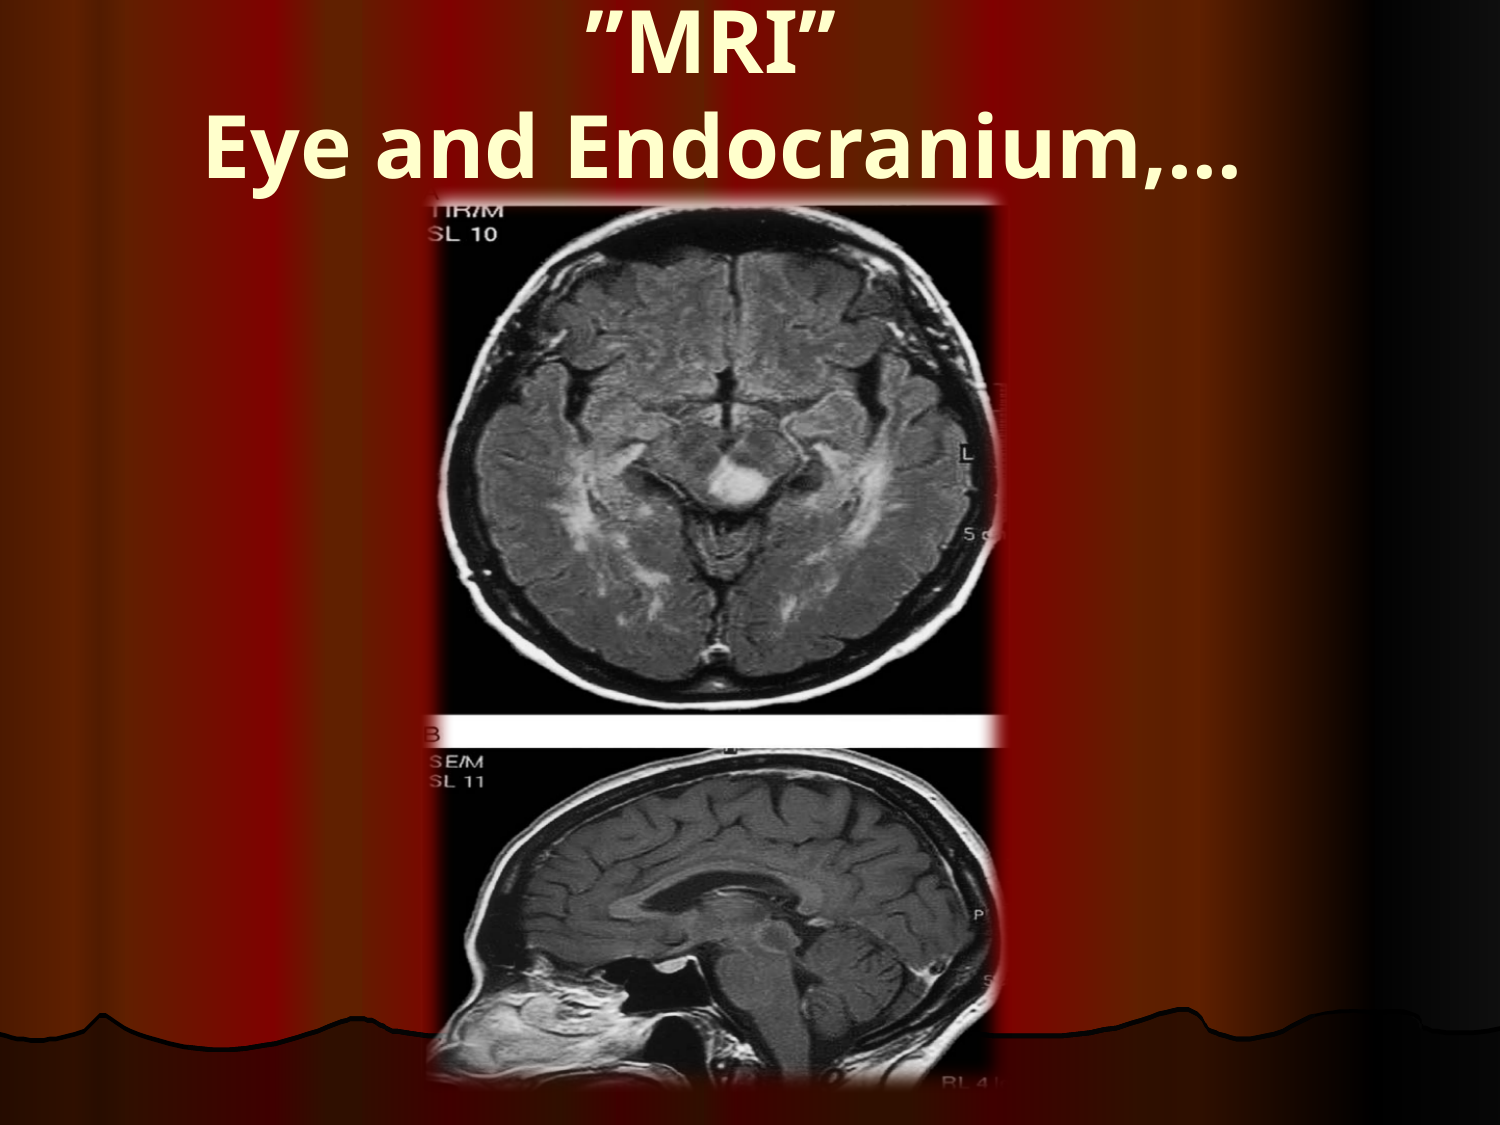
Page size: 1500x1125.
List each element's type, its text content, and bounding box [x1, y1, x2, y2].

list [418, 184, 1012, 1095]
title ”MRI’’ Eye and Endocranium,… (ANALYSIS) [41, 54, 1404, 232]
